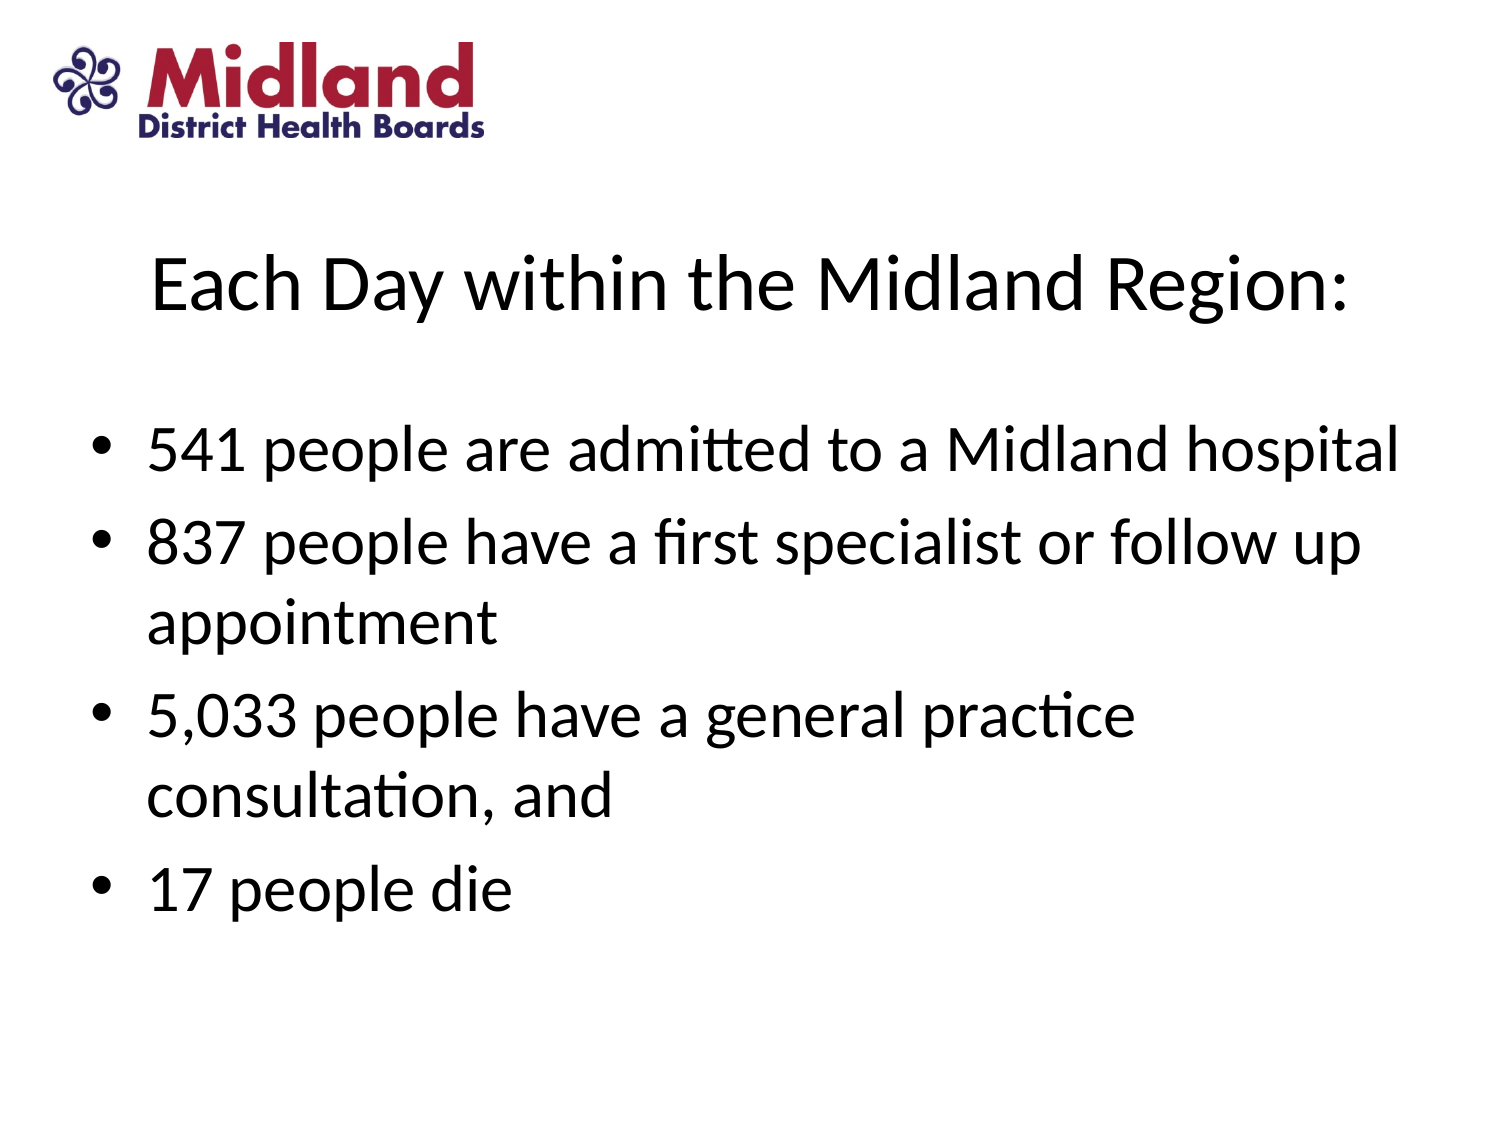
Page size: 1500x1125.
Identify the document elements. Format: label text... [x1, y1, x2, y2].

list 541 people are admitted to a Midland hospital 837 people have a first specialist or follow up appointment 5,033 people have a general practice consultation, and 17 people die [75, 397, 1425, 1005]
picture [52, 42, 485, 139]
title Each Day within the Midland Region: [76, 184, 1427, 372]
